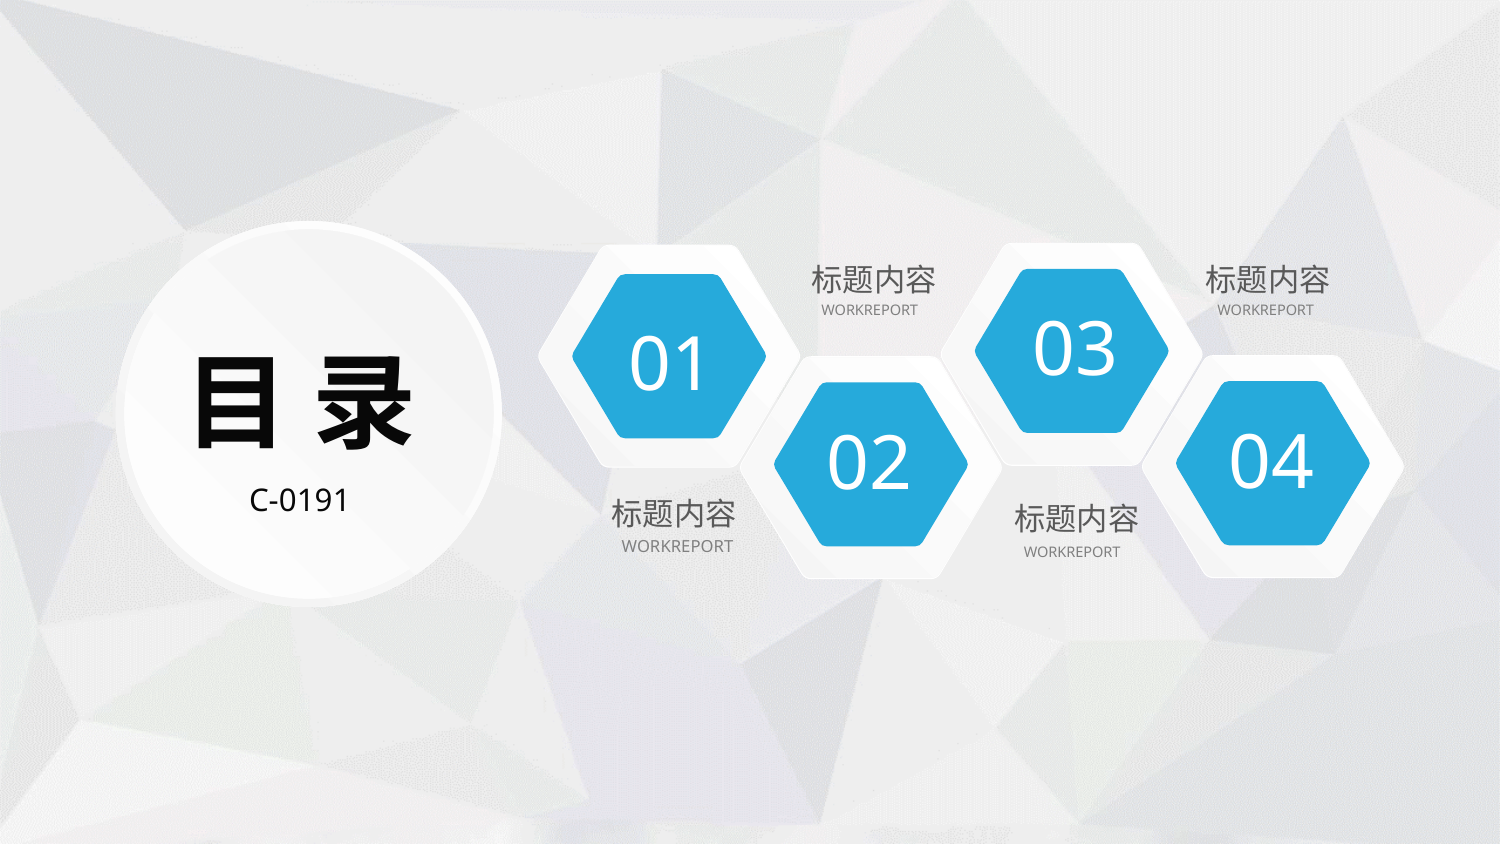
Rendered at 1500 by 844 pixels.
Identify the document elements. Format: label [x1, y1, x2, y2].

text_box [1190, 252, 1360, 327]
text_box [796, 252, 966, 327]
text_box [537, 244, 801, 468]
picture [0, 0, 1500, 844]
text_box [596, 486, 766, 565]
text_box [999, 491, 1169, 569]
text_box [940, 242, 1204, 467]
text_box [1141, 354, 1405, 579]
text_box [739, 355, 1003, 580]
text_box [115, 220, 503, 608]
